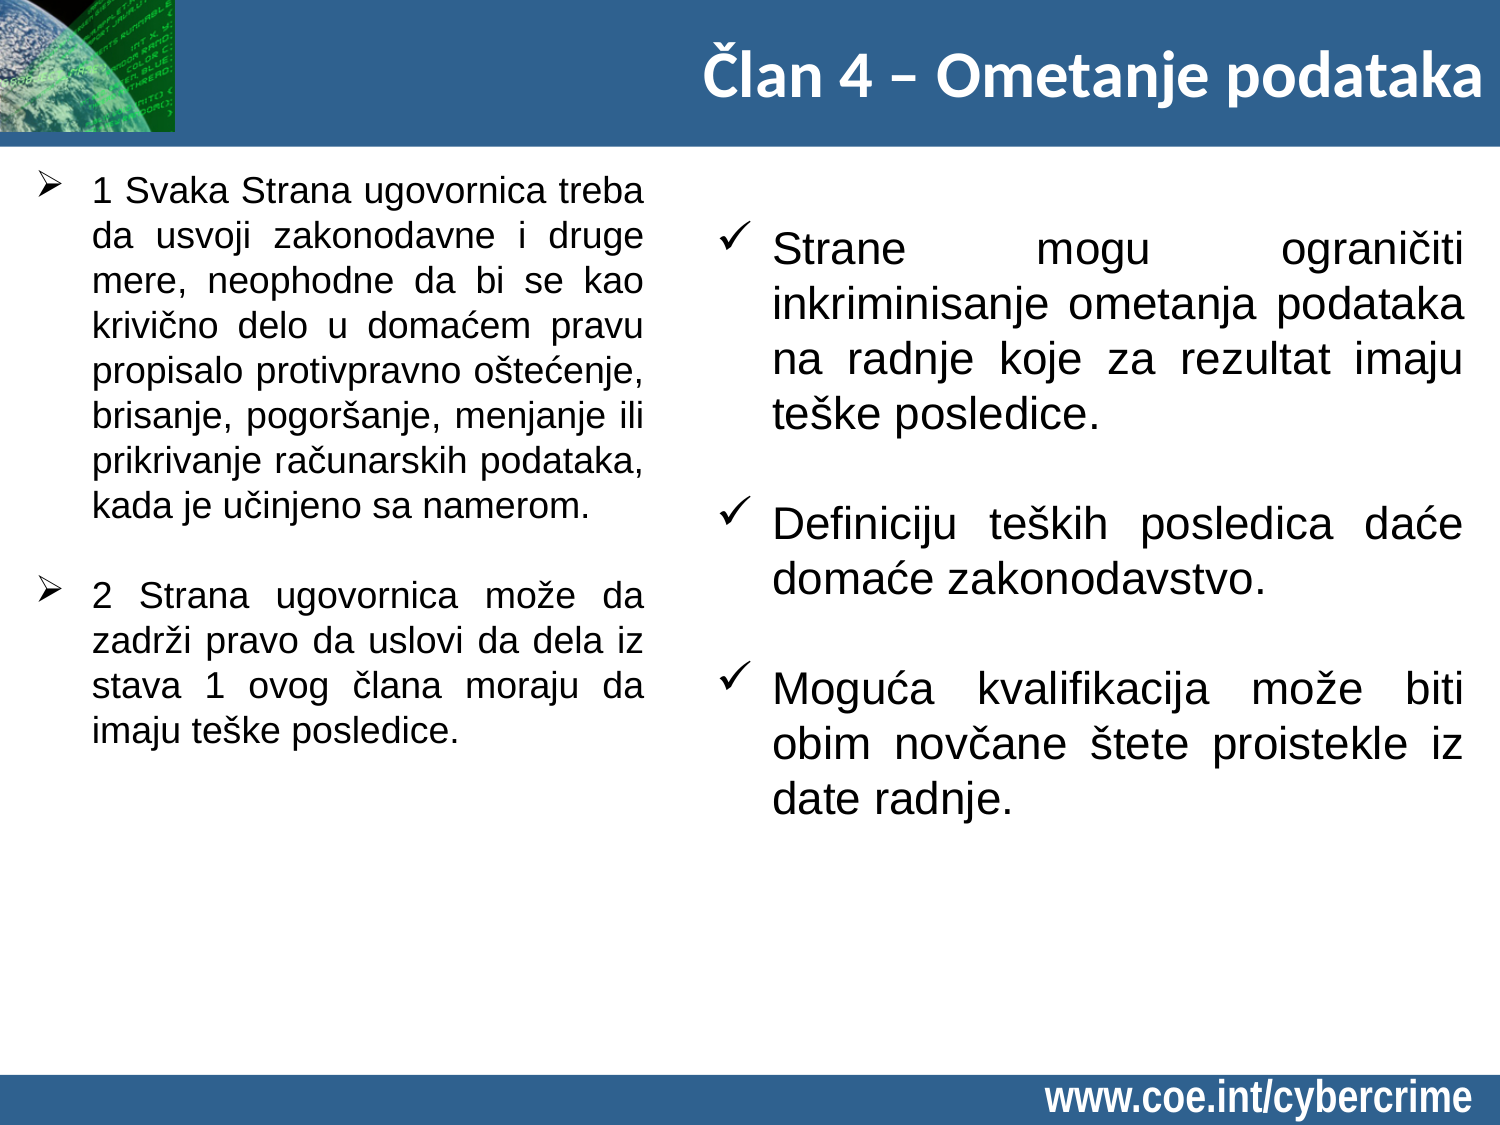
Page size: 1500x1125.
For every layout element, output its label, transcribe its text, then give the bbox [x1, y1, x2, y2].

text_box 1 Svaka Strana ugovornica treba da usvoji zakonodavne i druge mere, neophodne da bi se kao krivično delo u domaćem pravu propisalo protivpravno oštećenje, brisanje, pogoršanje, menjanje ili prikrivanje računarskih podataka, kada je učinjeno sa namerom. 2 Strana ugovornica može da zadrži pravo da uslovi da dela iz stava 1 ovog člana moraju da imaju teške posledice. [20, 158, 659, 803]
text_box www.coe.int/cybercrime [1030, 1059, 1500, 1125]
text_box [0, 1073, 1030, 1125]
picture [0, 0, 175, 132]
text_box Član 4 – Ometanje podataka [0, 0, 1500, 149]
text_box Strane mogu ograničiti inkriminisanje ometanja podataka na radnje koje za rezultat imaju teške posledice. Definiciju teških posledica daće domaće zakonodavstvo. Moguća kvalifikacija može biti obim novčane štete proistekle iz date radnje. [701, 211, 1480, 831]
